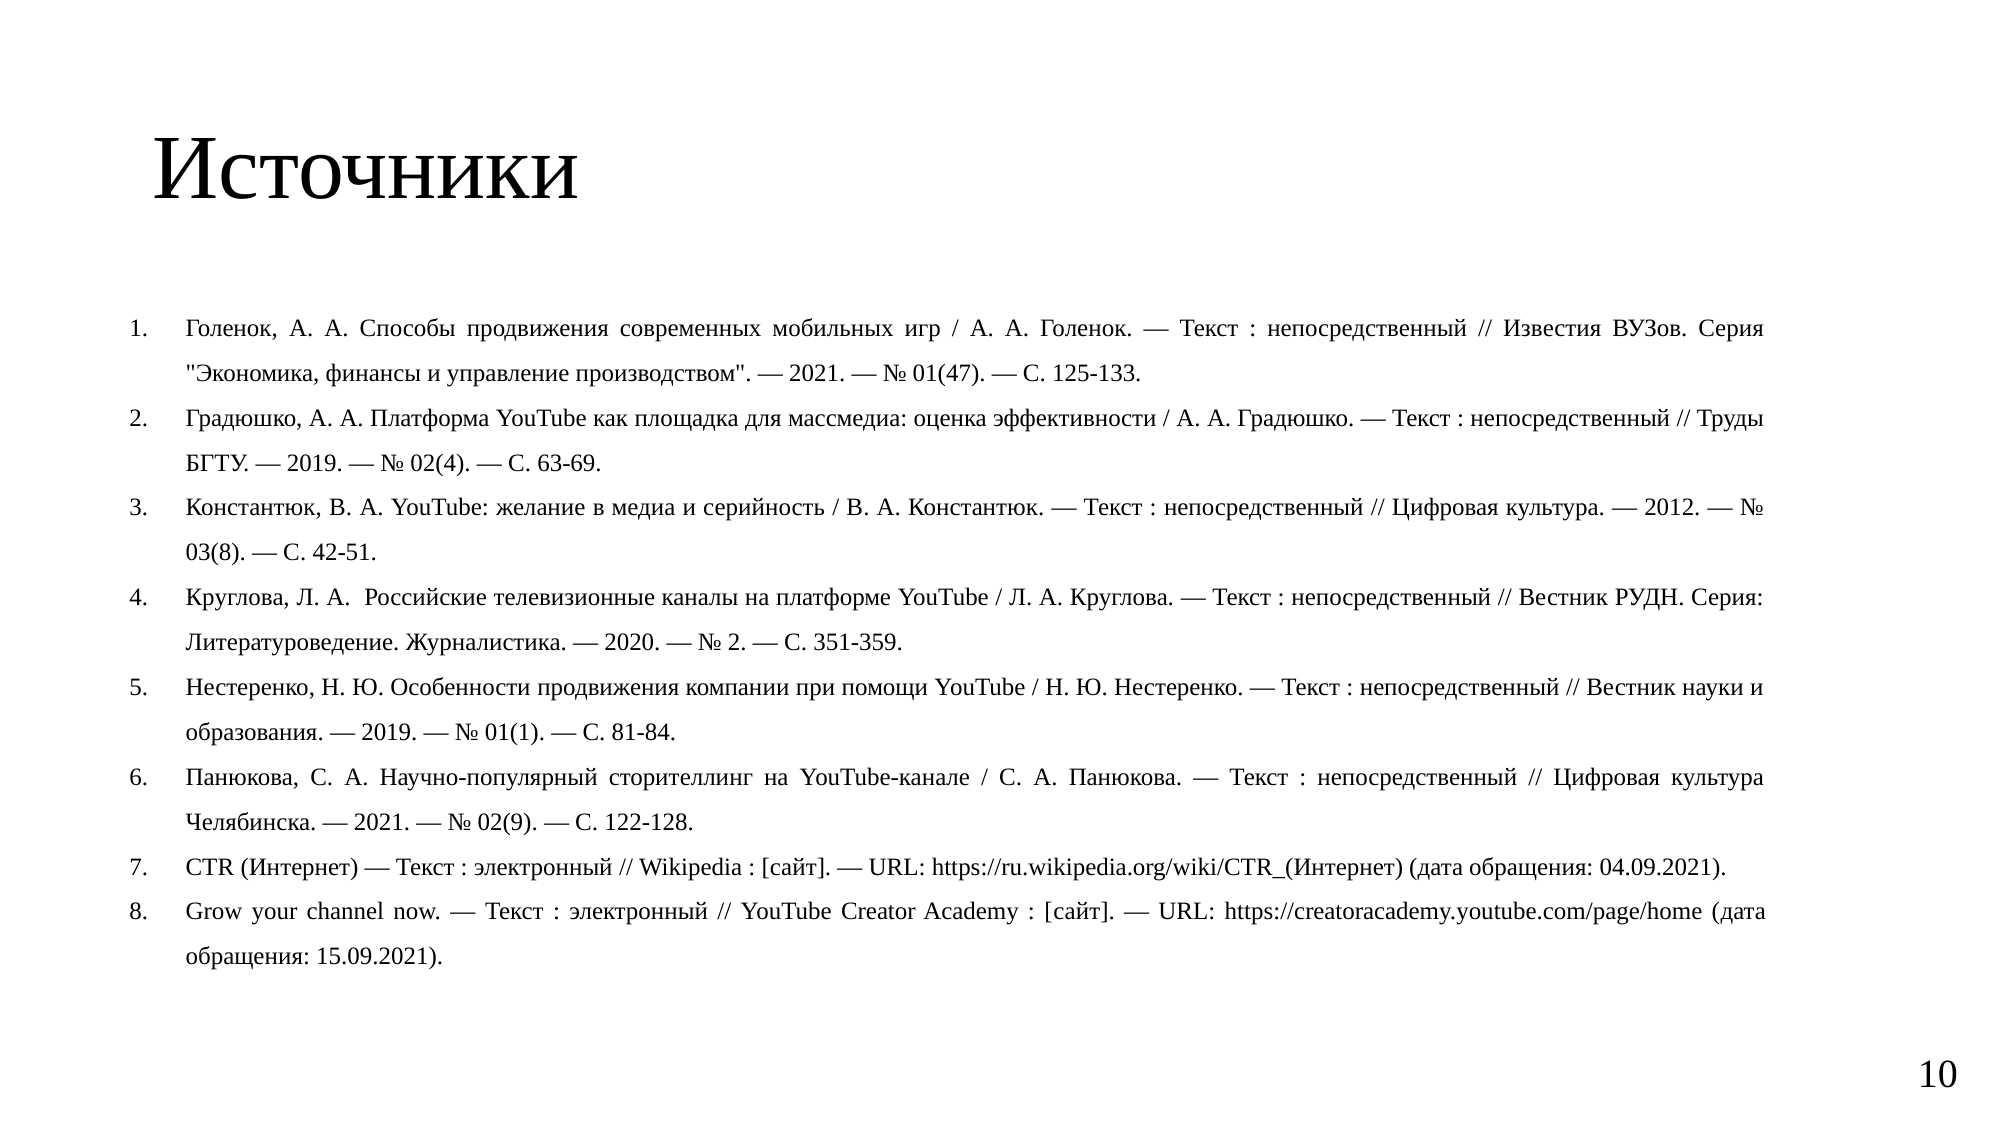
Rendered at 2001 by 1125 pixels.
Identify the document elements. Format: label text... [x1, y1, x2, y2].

text_box Голенок, А. А. Способы продвижения современных мобильных игр / А. А. Голенок. — Текст : непосредственный // Известия ВУЗов. Серия "Экономика, финансы и управление производством". — 2021. — № 01(47). — С. 125-133. Градюшко, А. А. Платформа YouTube как площадка для массмедиа: оценка эффективности / А. А. Градюшко. — Текст : непосредственный // Труды БГТУ. — 2019. — № 02(4). — С. 63-69. Константюк, В. А. YouTube: желание в медиа и серийность / В. А. Константюк. — Текст : непосредственный // Цифровая культура. — 2012. — № 03(8). — С. 42-51. Круглова, Л. А. Российские телевизионные каналы на платформе YouTube / Л. А. Круглова. — Текст : непосредственный // Вестник РУДН. Серия: Литературоведение. Журналистика. — 2020. — № 2. — С. 351-359. Нестеренко, Н. Ю. Особенности продвижения компании при помощи YouTube / Н. Ю. Нестеренко. — Текст : непосредственный // Вестник науки и образования. — 2019. — № 01(1). — С. 81-84. Панюкова, С. А. Научно-популярный сторителлинг на YouTube-канале / С. А. Панюкова. — Текст : непосредственный // Цифровая культура Челябинска. — 2021. — № 02(9). — С. 122-128. CTR (Интернет) — Текст : электронный // Wikipedia : [сайт]. — URL: https://ru.wikipedia.org/wiki/CTR_(Интернет) (дата обращения: 04.09.2021). Grow your channel now. — Текст : электронный // YouTube Creator Academy : [сайт]. — URL: https://creatoracademy.youtube.com/page/home (дата обращения: 15.09.2021). [114, 289, 1781, 978]
text_box 10 [1893, 1044, 1983, 1104]
title Источники [137, 59, 1863, 278]
